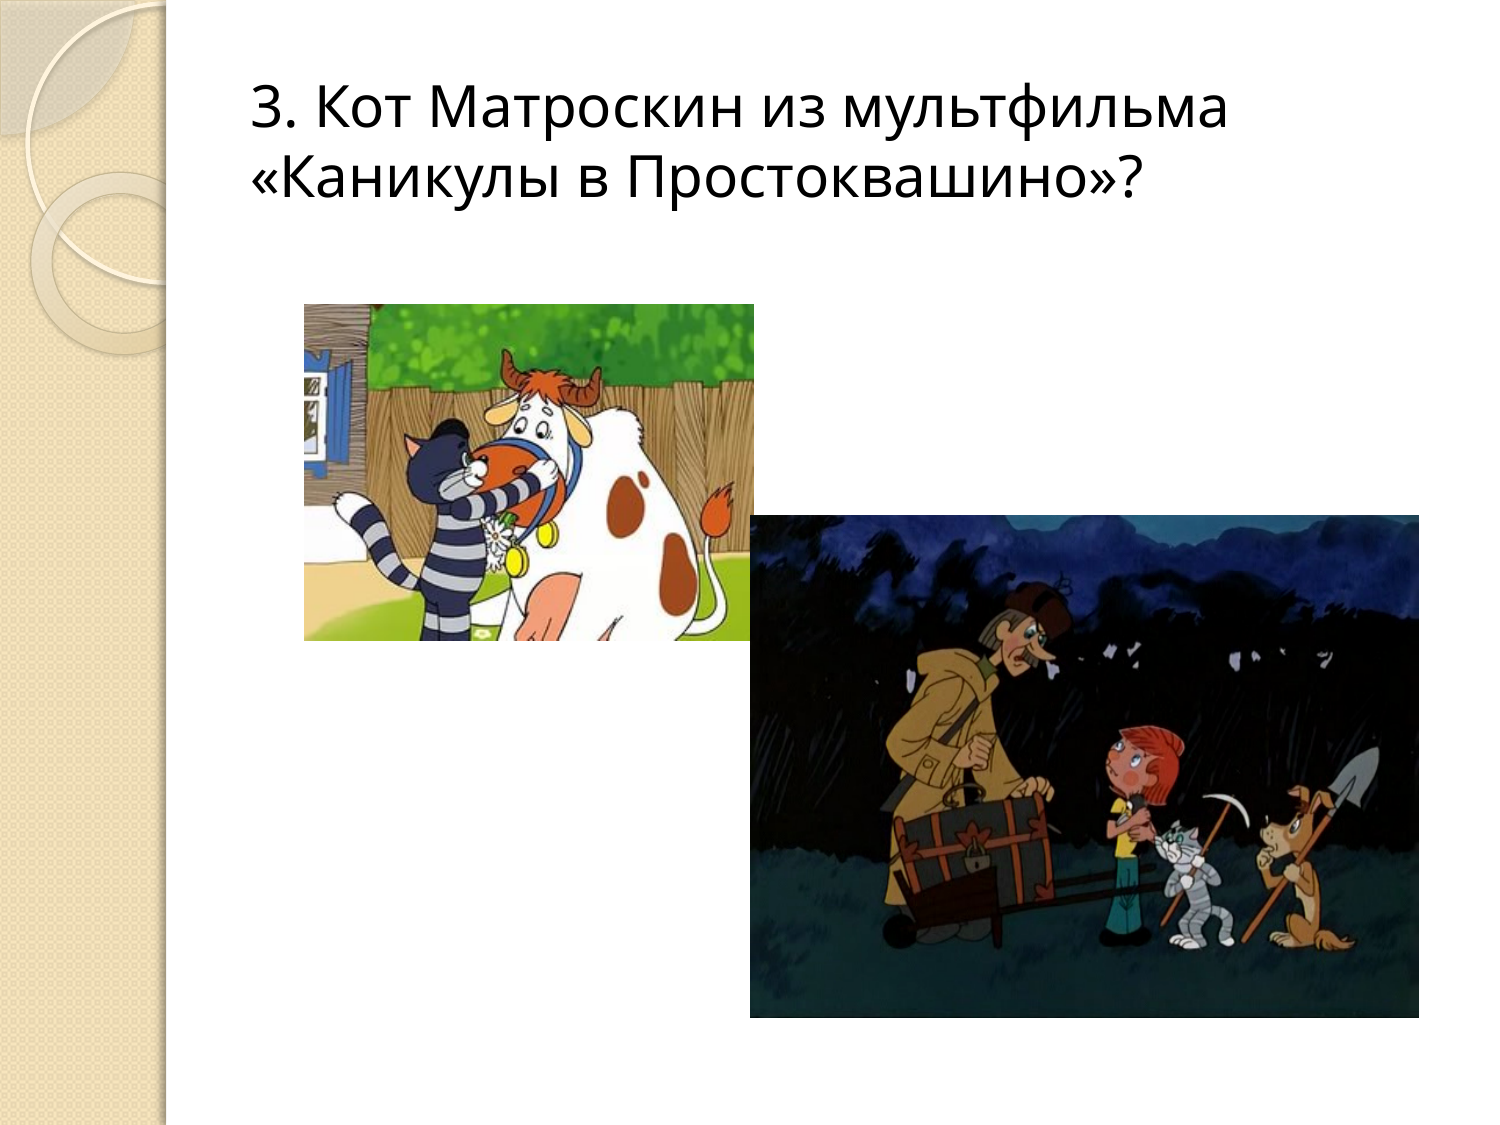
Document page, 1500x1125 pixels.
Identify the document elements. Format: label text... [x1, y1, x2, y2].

title 3. Кот Матроскин из мультфильма «Каникулы в Простоквашино»? [235, 45, 1466, 233]
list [304, 304, 754, 641]
picture [749, 515, 1419, 1018]
